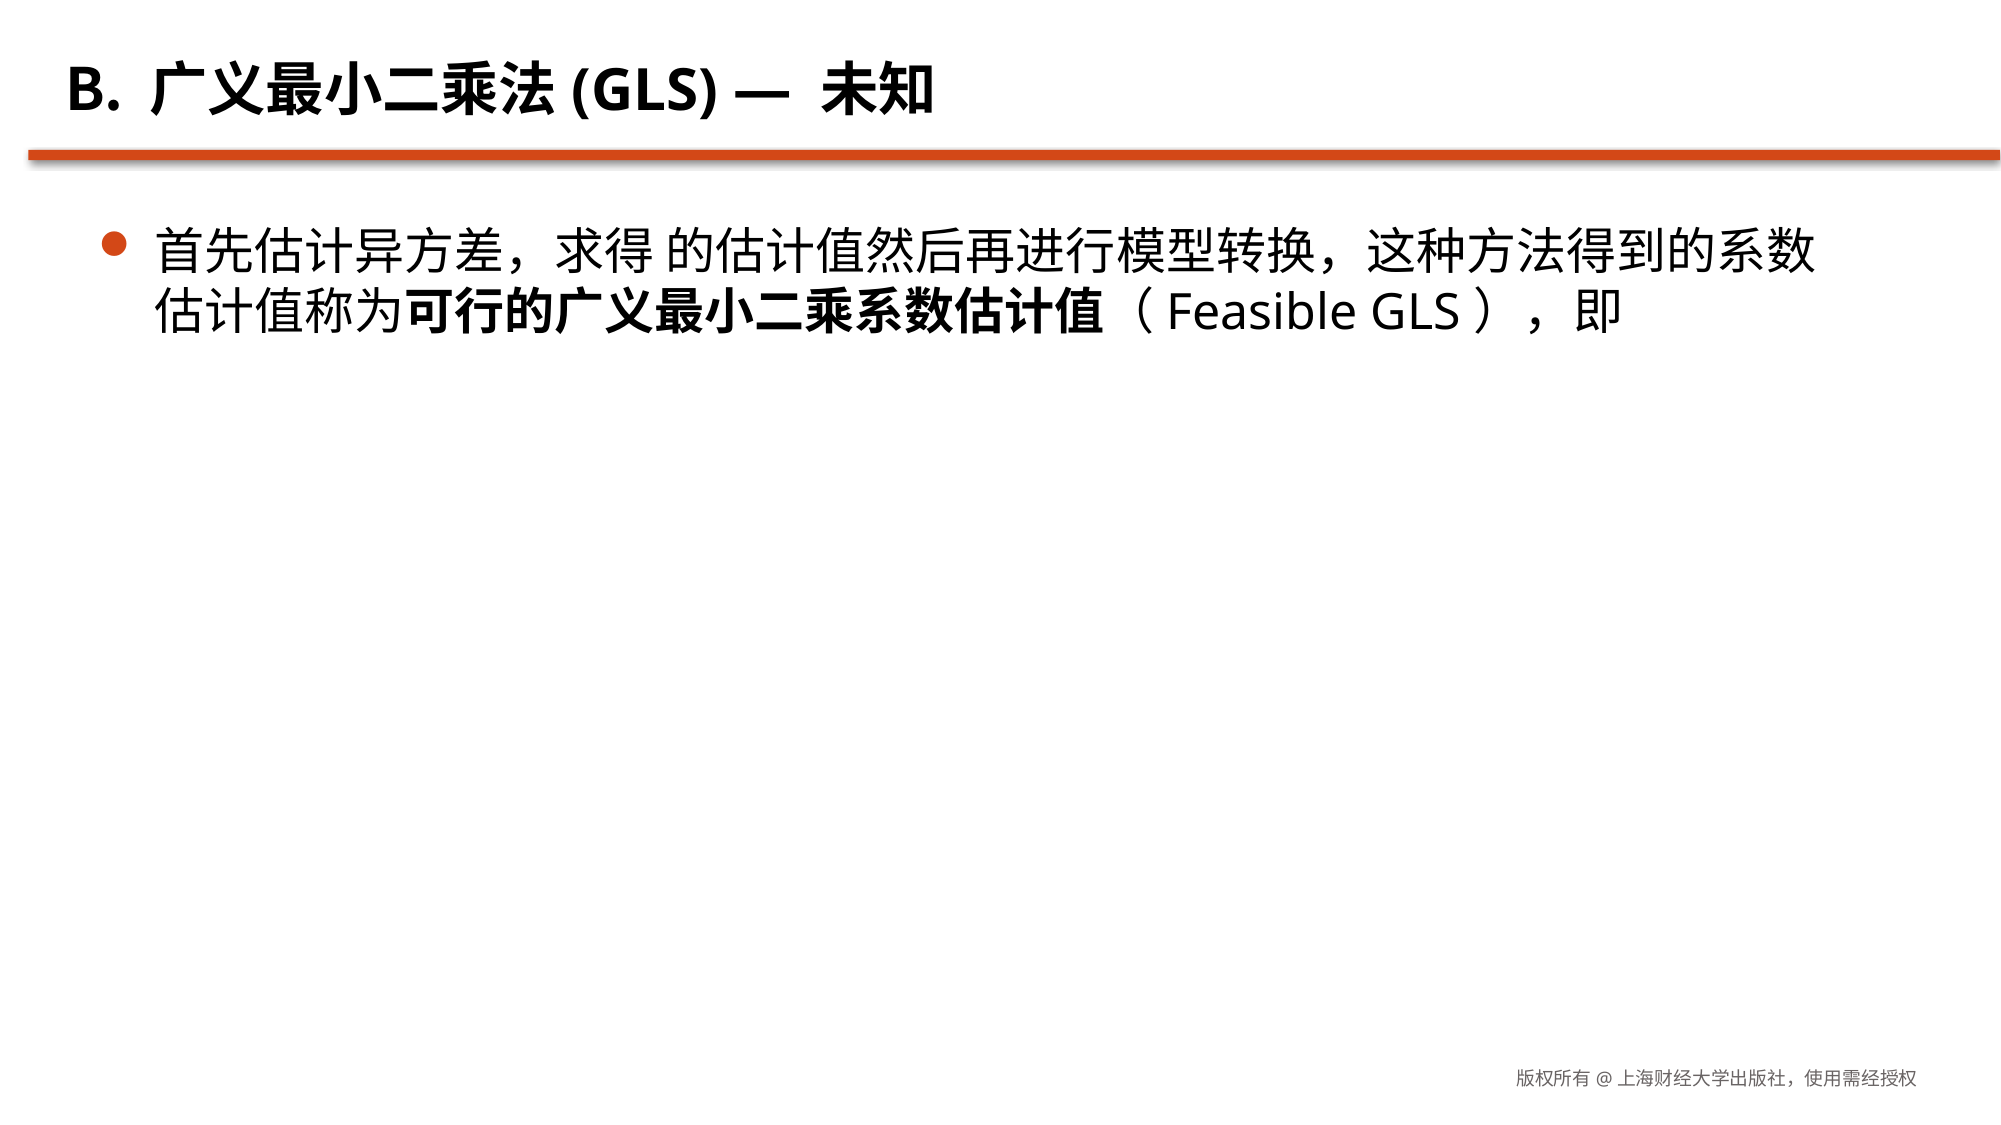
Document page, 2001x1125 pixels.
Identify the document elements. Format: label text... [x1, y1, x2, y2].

footer 版权所有@上海财经大学出版社，使用需经授权 [1483, 1046, 1950, 1109]
